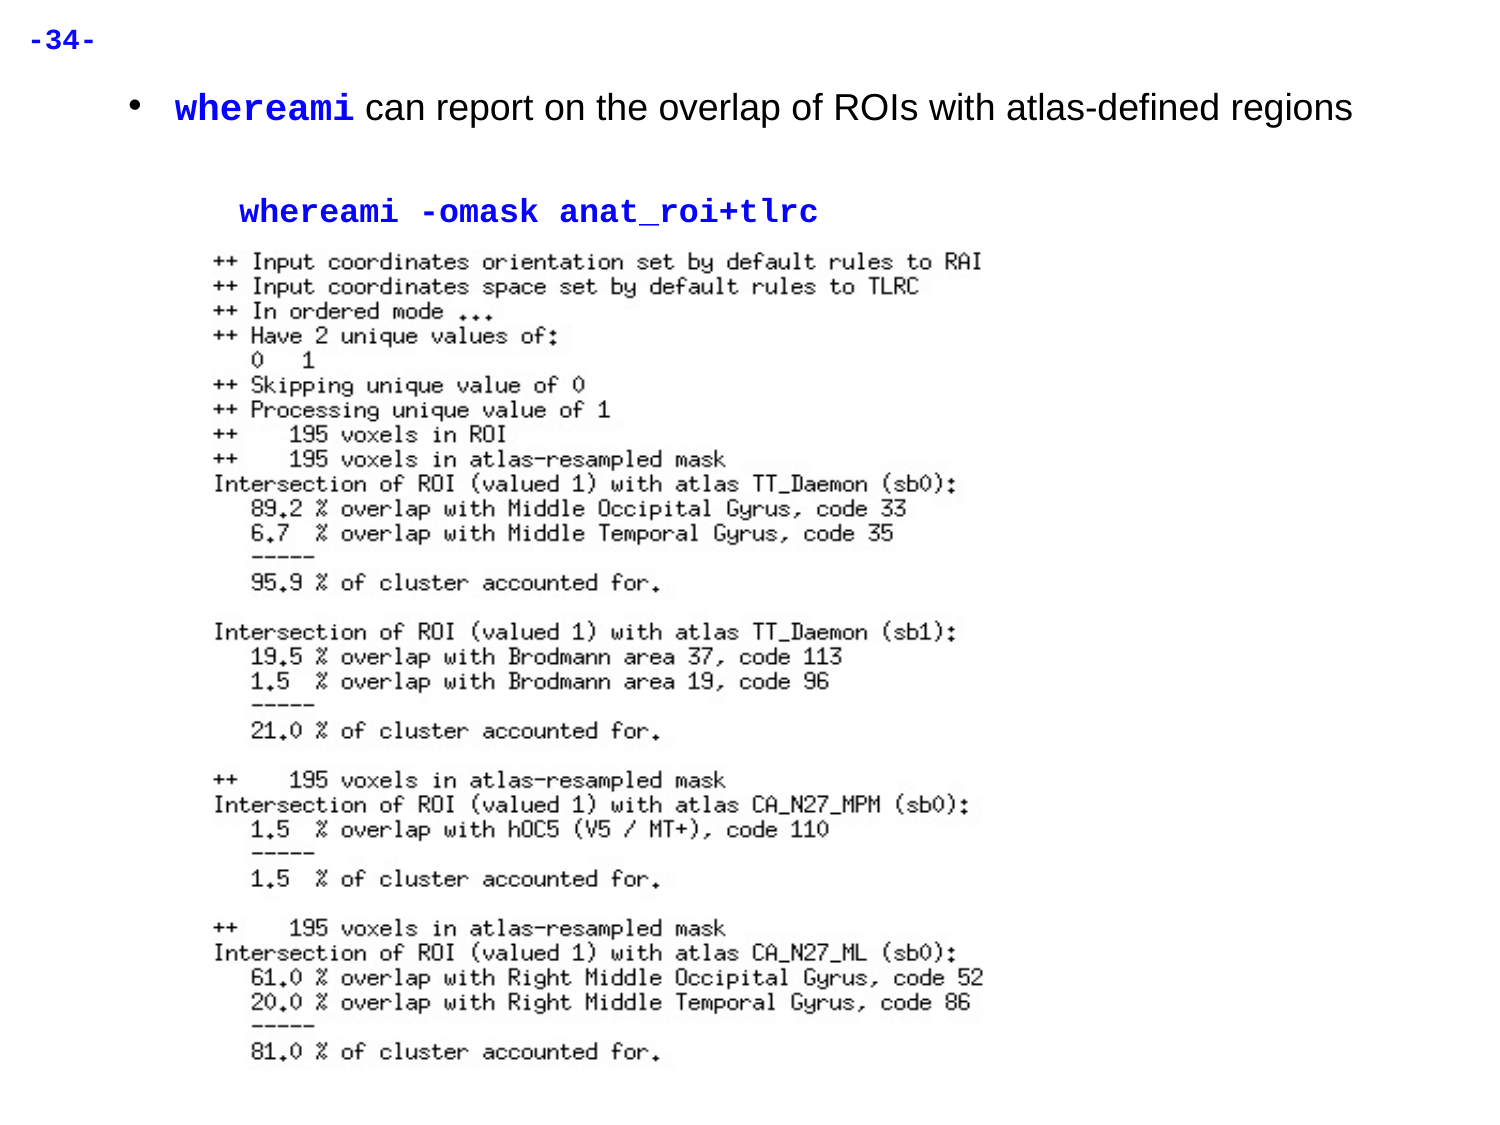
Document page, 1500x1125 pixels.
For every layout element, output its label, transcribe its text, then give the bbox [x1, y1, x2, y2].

text_box whereami can report on the overlap of ROIs with atlas-defined regions whereami -omask anat_roi+tlrc [112, 74, 1463, 288]
picture [212, 249, 1076, 1076]
